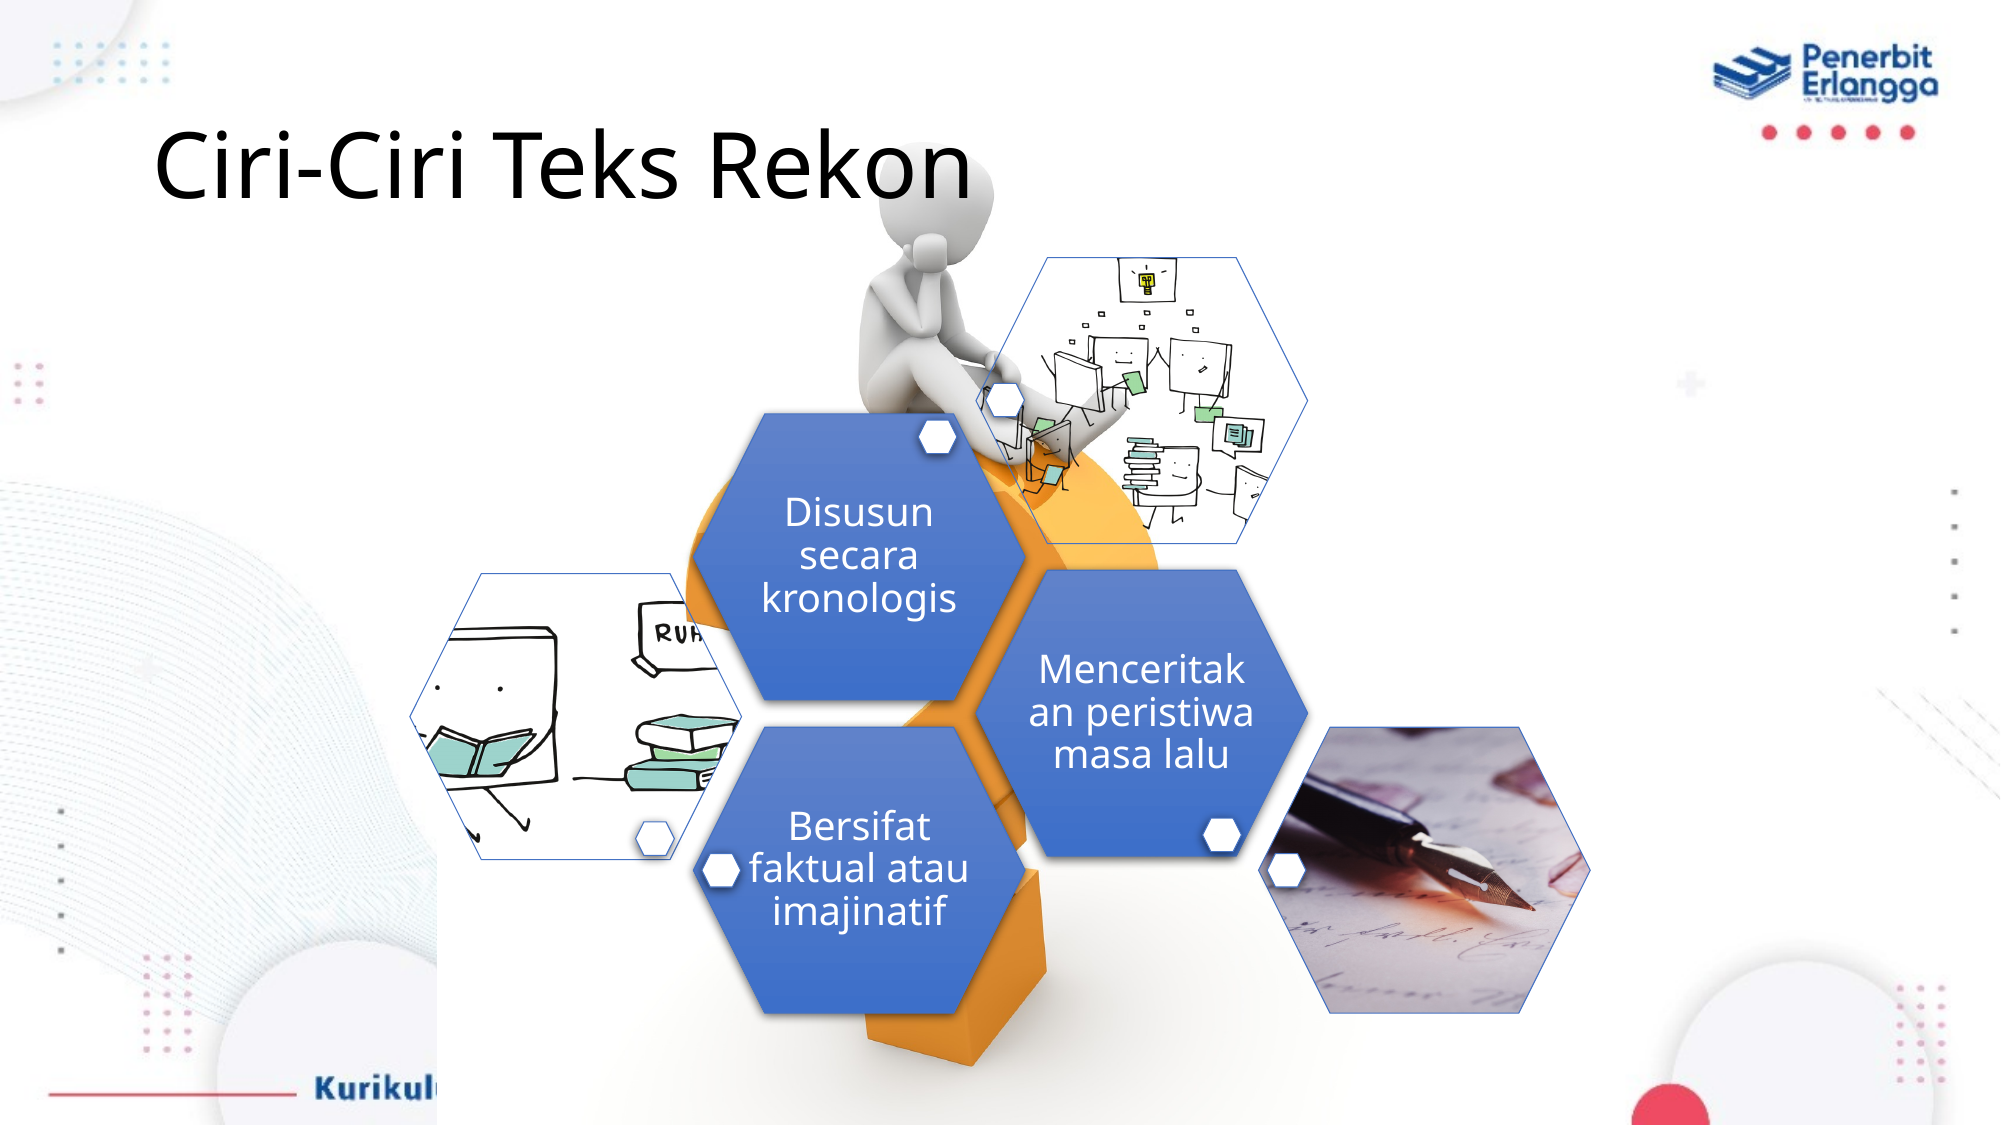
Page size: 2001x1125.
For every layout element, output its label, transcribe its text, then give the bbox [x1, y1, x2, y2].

picture [0, 0, 2001, 1125]
title Ciri-Ciri Teks Rekon [137, 59, 437, 257]
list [137, 257, 1863, 1014]
title Ciri-Ciri Teks Rekon [1563, 59, 1863, 257]
